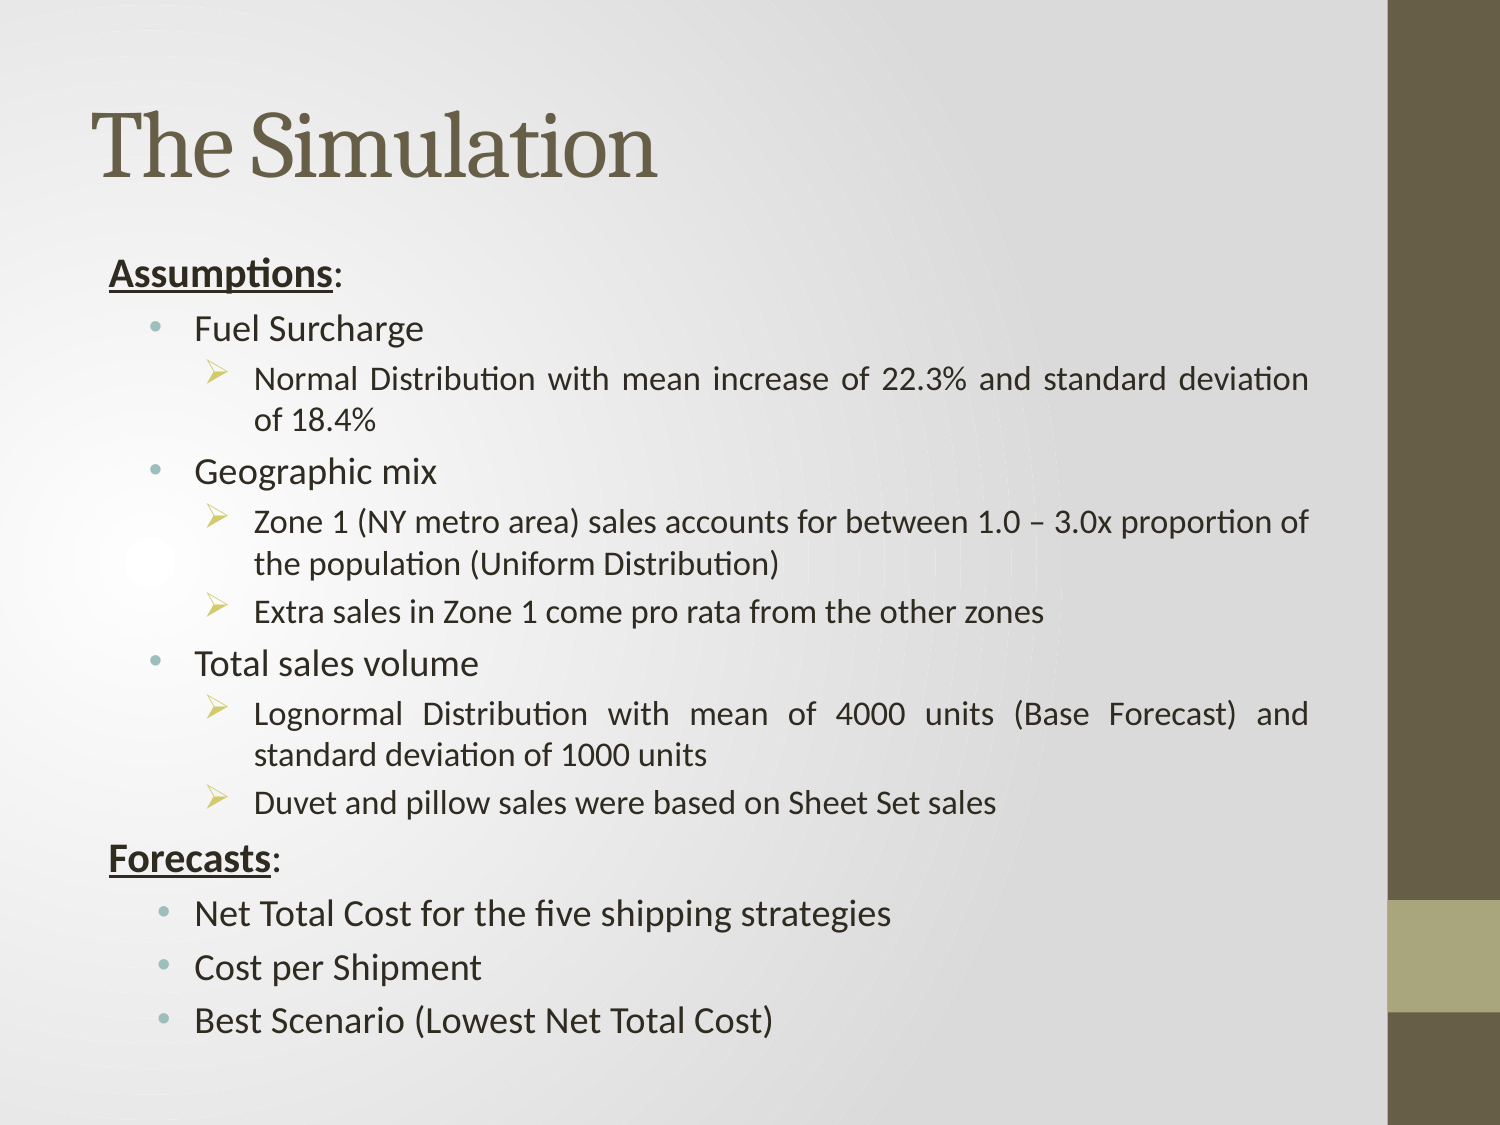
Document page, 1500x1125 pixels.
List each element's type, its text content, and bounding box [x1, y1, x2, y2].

list Assumptions: Fuel Surcharge Normal Distribution with mean increase of 22.3% and standard deviation of 18.4% Geographic mix Zone 1 (NY metro area) sales accounts for between 1.0 – 3.0x proportion of the population (Uniform Distribution) Extra sales in Zone 1 come pro rata from the other zones Total sales volume Lognormal Distribution with mean of 4000 units (Base Forecast) and standard deviation of 1000 units Duvet and pillow sales were based on Sheet Set sales Forecasts: Net Total Cost for the five shipping strategies Cost per Shipment Best Scenario (Lowest Net Total Cost) [75, 237, 1325, 1050]
title The Simulation [75, 45, 1325, 233]
